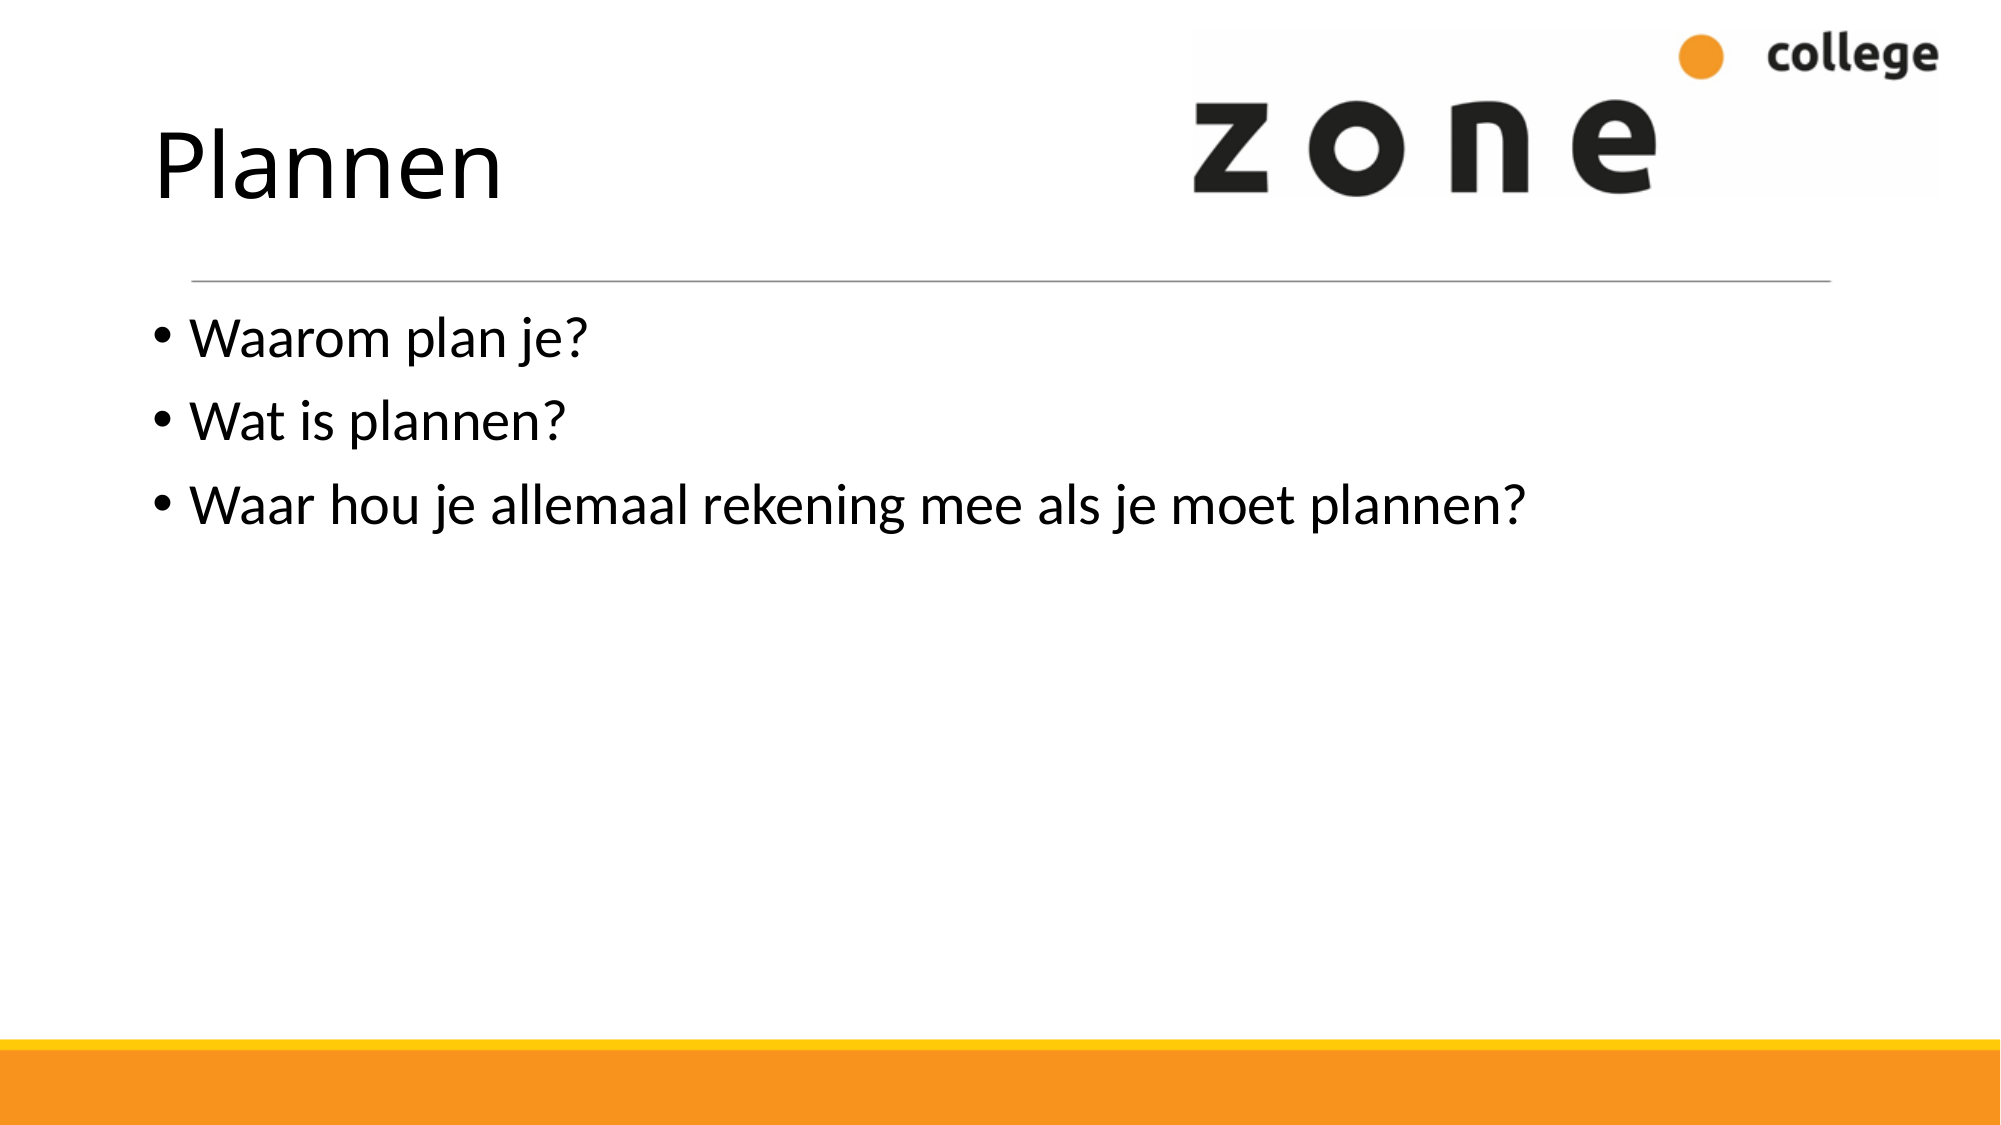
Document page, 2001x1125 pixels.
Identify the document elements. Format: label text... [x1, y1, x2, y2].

picture [0, 0, 2001, 1125]
title Plannen [137, 59, 1863, 278]
list Waarom plan je? Wat is plannen? Waar hou je allemaal rekening mee als je moet plannen? [137, 299, 1863, 825]
